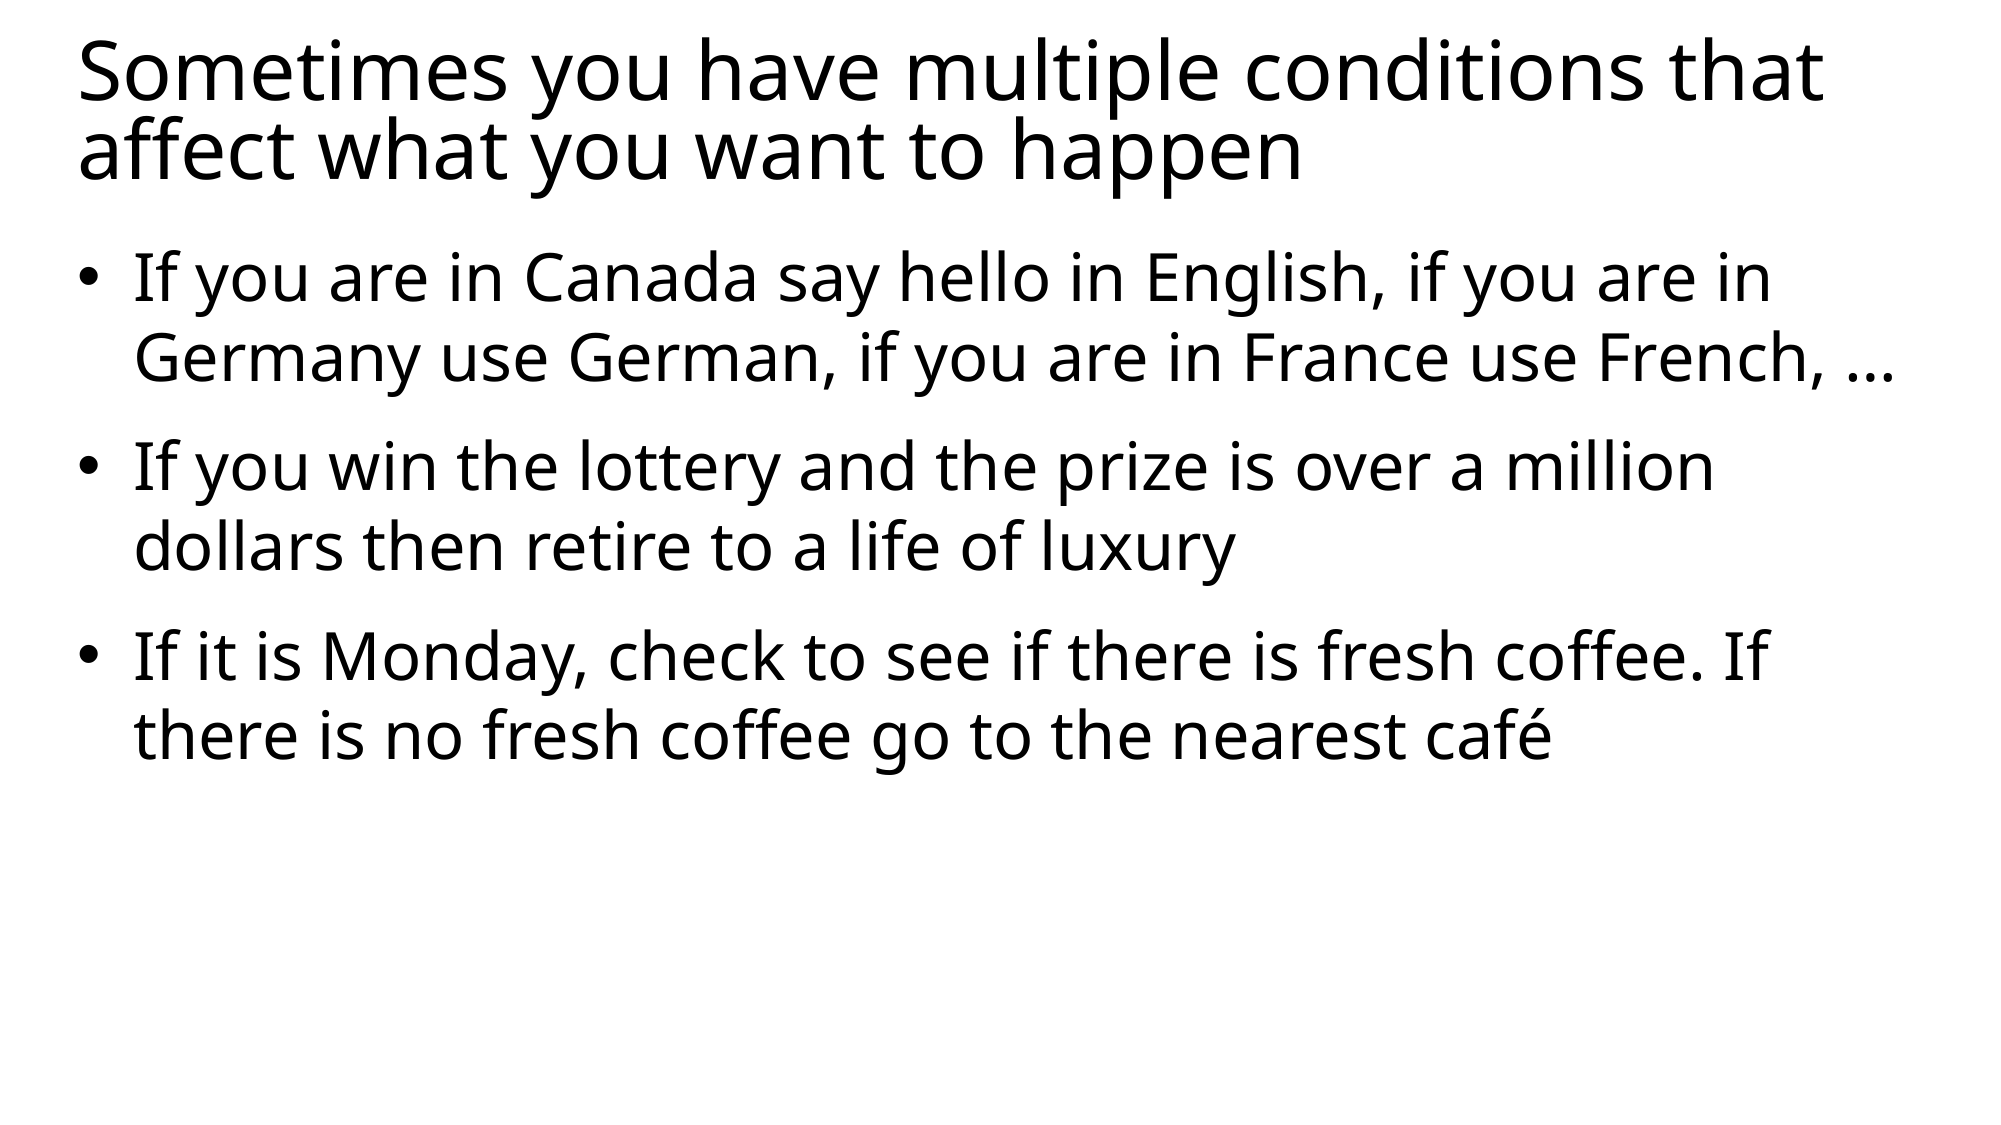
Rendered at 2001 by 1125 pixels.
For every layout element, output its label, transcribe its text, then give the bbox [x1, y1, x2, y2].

title Sometimes you have multiple conditions that affect what you want to happen [62, 29, 1953, 205]
list If you are in Canada say hello in English, if you are in Germany use German, if you are in France use French, … If you win the lottery and the prize is over a million dollars then retire to a life of luxury If it is Monday, check to see if there is fresh coffee. If there is no fresh coffee go to the nearest café [62, 227, 1953, 1096]
